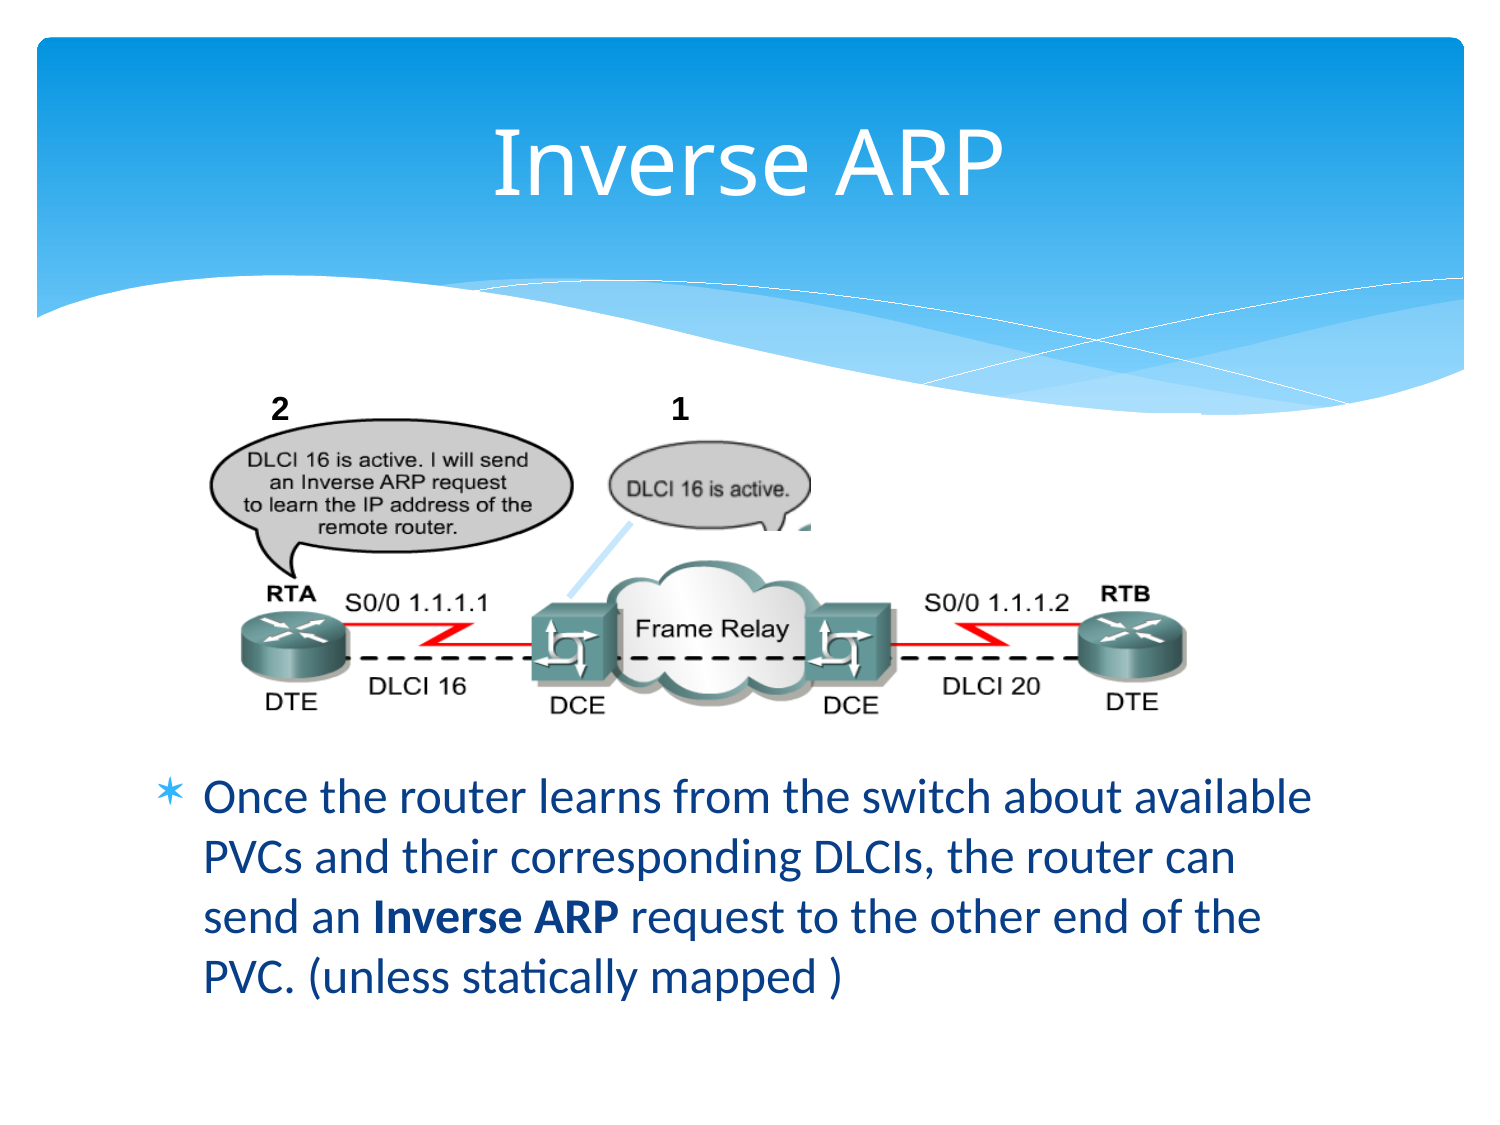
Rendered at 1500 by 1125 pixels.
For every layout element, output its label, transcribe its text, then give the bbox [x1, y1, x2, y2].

list Once the router learns from the switch about available PVCs and their corresponding DLCIs, the router can send an Inverse ARP request to the other end of the PVC. (unless statically mapped ) [143, 755, 1359, 1062]
text_box 1 [656, 379, 719, 411]
picture [208, 413, 1201, 730]
title Inverse ARP [75, 55, 1425, 261]
text_box 2 [256, 379, 319, 411]
